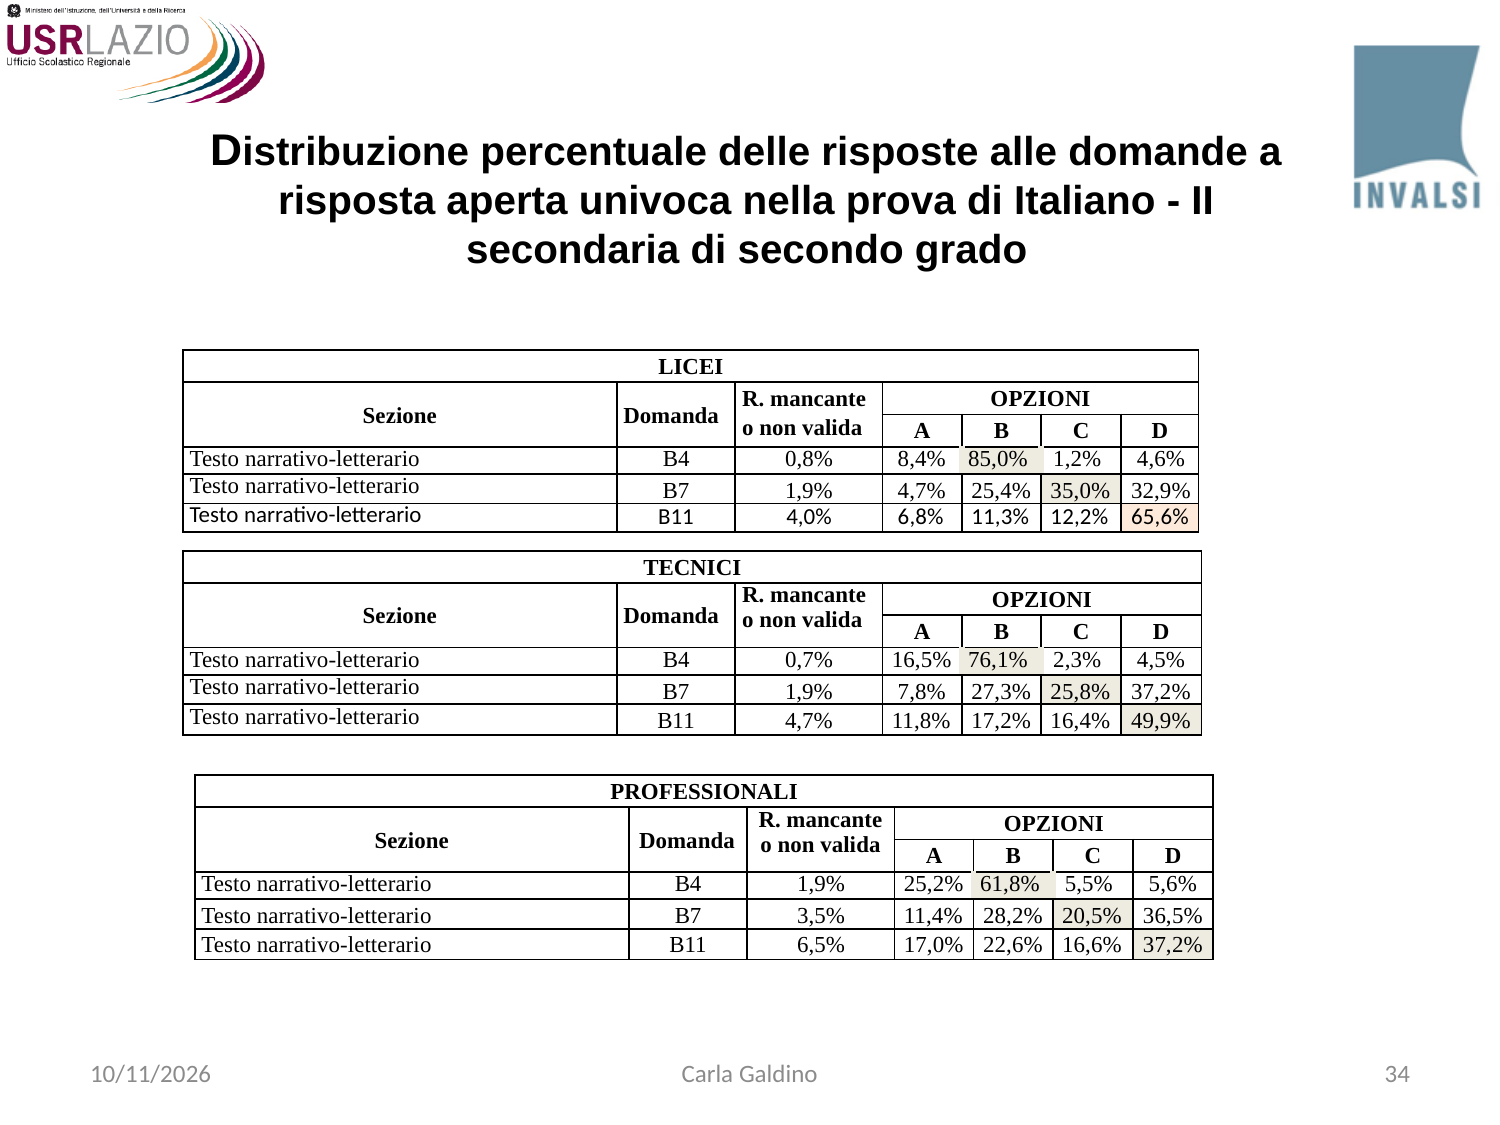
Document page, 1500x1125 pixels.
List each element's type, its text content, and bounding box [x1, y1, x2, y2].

table_cell 6,5% [748, 930, 894, 959]
table_cell D [1122, 616, 1201, 647]
table_cell 35,0% [1042, 475, 1120, 503]
table_cell 25,2% [895, 873, 971, 898]
table_cell 65,6% [1122, 504, 1198, 531]
table_cell 28,2% [974, 900, 1052, 928]
table_cell 37,2% [1134, 930, 1212, 959]
table_cell 4,0% [736, 504, 882, 531]
table_cell 4,7% [736, 705, 882, 734]
table_cell Testo narrativo-letterario [196, 900, 628, 928]
table_cell 16,4% [1042, 705, 1120, 734]
table_cell A [883, 616, 961, 647]
table_cell Domanda [618, 383, 734, 446]
table_cell D [1122, 415, 1198, 446]
table_cell 20,5% [1054, 900, 1132, 928]
table_cell B4 [618, 448, 734, 473]
table_cell 0,7% [736, 648, 882, 674]
title Distribuzione percentuale delle risposte alle domande a risposta aperta univoca nella prova di Italiano - II secondaria di secondo grado [171, 113, 1324, 279]
table_cell 76,1% [965, 648, 1038, 674]
table_cell OPZIONI [883, 383, 1198, 414]
table_cell 25,4% [963, 475, 1040, 503]
table_cell Testo narrativo-letterario [196, 873, 628, 898]
table_header PROFESSIONALI [196, 776, 1212, 806]
table_cell C [1054, 840, 1132, 871]
table_cell 16,5% [883, 648, 959, 674]
table_cell B [974, 840, 1052, 871]
picture [0, 0, 267, 104]
table_cell 11,3% [963, 504, 1040, 531]
table_cell 16,6% [1054, 930, 1132, 959]
table_cell Testo narrativo-letterario [196, 930, 628, 959]
table_cell 12,2% [1042, 504, 1120, 531]
table_cell 5,5% [1056, 873, 1132, 898]
table_cell Testo narrativo-letterario [184, 705, 616, 734]
table_cell 6,8% [883, 504, 961, 531]
table_cell 7,8% [883, 676, 961, 703]
table_cell 11,8% [883, 705, 961, 734]
picture [1345, 30, 1500, 224]
table_cell 1,9% [736, 475, 882, 503]
table_cell 1,2% [1044, 448, 1120, 473]
table_cell 11,4% [895, 900, 973, 928]
table_cell B11 [618, 705, 734, 734]
slide_number 34 [1074, 1042, 1425, 1103]
table_cell R. mancante o non valida [736, 383, 882, 446]
table_cell D [1134, 840, 1212, 871]
table_cell B4 [630, 873, 746, 898]
table_cell C [1042, 616, 1120, 647]
table_cell 5,6% [1134, 873, 1212, 898]
table_cell 22,6% [974, 930, 1052, 959]
table_cell 25,8% [1042, 676, 1120, 703]
table_cell Sezione [196, 808, 628, 871]
table_cell B11 [630, 930, 746, 959]
table_cell Sezione [184, 383, 616, 446]
table_cell 37,2% [1122, 676, 1201, 703]
table_cell Testo narrativo-letterario [184, 448, 616, 473]
table_cell 4,5% [1122, 648, 1201, 674]
table_cell 17,0% [895, 930, 973, 959]
table_cell 1,9% [736, 676, 882, 703]
table_cell B [963, 415, 1040, 446]
footer Carla Galdino [512, 1042, 988, 1103]
table_cell C [1042, 415, 1120, 446]
table_cell 8,4% [883, 448, 959, 473]
table_cell 1,9% [748, 873, 894, 898]
table_cell OPZIONI [883, 584, 1201, 614]
table_cell R. mancante o non valida [748, 808, 894, 871]
table_cell Domanda [618, 584, 734, 647]
table_cell 2,3% [1044, 648, 1120, 674]
table_cell 17,2% [963, 705, 1040, 734]
table_cell Sezione [184, 584, 616, 647]
table_cell 85,0% [965, 448, 1038, 473]
table_cell B7 [618, 676, 734, 703]
table_cell Testo narrativo-letterario [184, 475, 616, 503]
table_header LICEI [184, 351, 1198, 381]
table_cell Testo narrativo-letterario [184, 676, 616, 703]
table_cell OPZIONI [895, 808, 1212, 839]
table_cell Testo narrativo-letterario [184, 504, 616, 531]
table_cell 61,8% [976, 873, 1050, 898]
table_cell B11 [618, 504, 734, 531]
table_cell Testo narrativo-letterario [184, 648, 616, 674]
table_cell A [883, 415, 961, 446]
table_cell B7 [630, 900, 746, 928]
table_cell 0,8% [736, 448, 882, 473]
table_cell 4,6% [1122, 448, 1198, 473]
table_cell 32,9% [1122, 475, 1198, 503]
table_cell 27,3% [963, 676, 1040, 703]
table_cell 49,9% [1122, 705, 1201, 734]
table_cell 3,5% [748, 900, 894, 928]
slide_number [75, 1042, 425, 1103]
table_cell Domanda [630, 808, 746, 871]
table_header TECNICI [184, 552, 1201, 582]
table_cell 36,5% [1134, 900, 1212, 928]
table_cell B4 [618, 648, 734, 674]
table_cell A [895, 840, 973, 871]
table_cell 4,7% [883, 475, 961, 503]
table_cell B7 [618, 475, 734, 503]
table_cell R. mancante o non valida [736, 584, 882, 647]
table_cell B [963, 616, 1040, 647]
